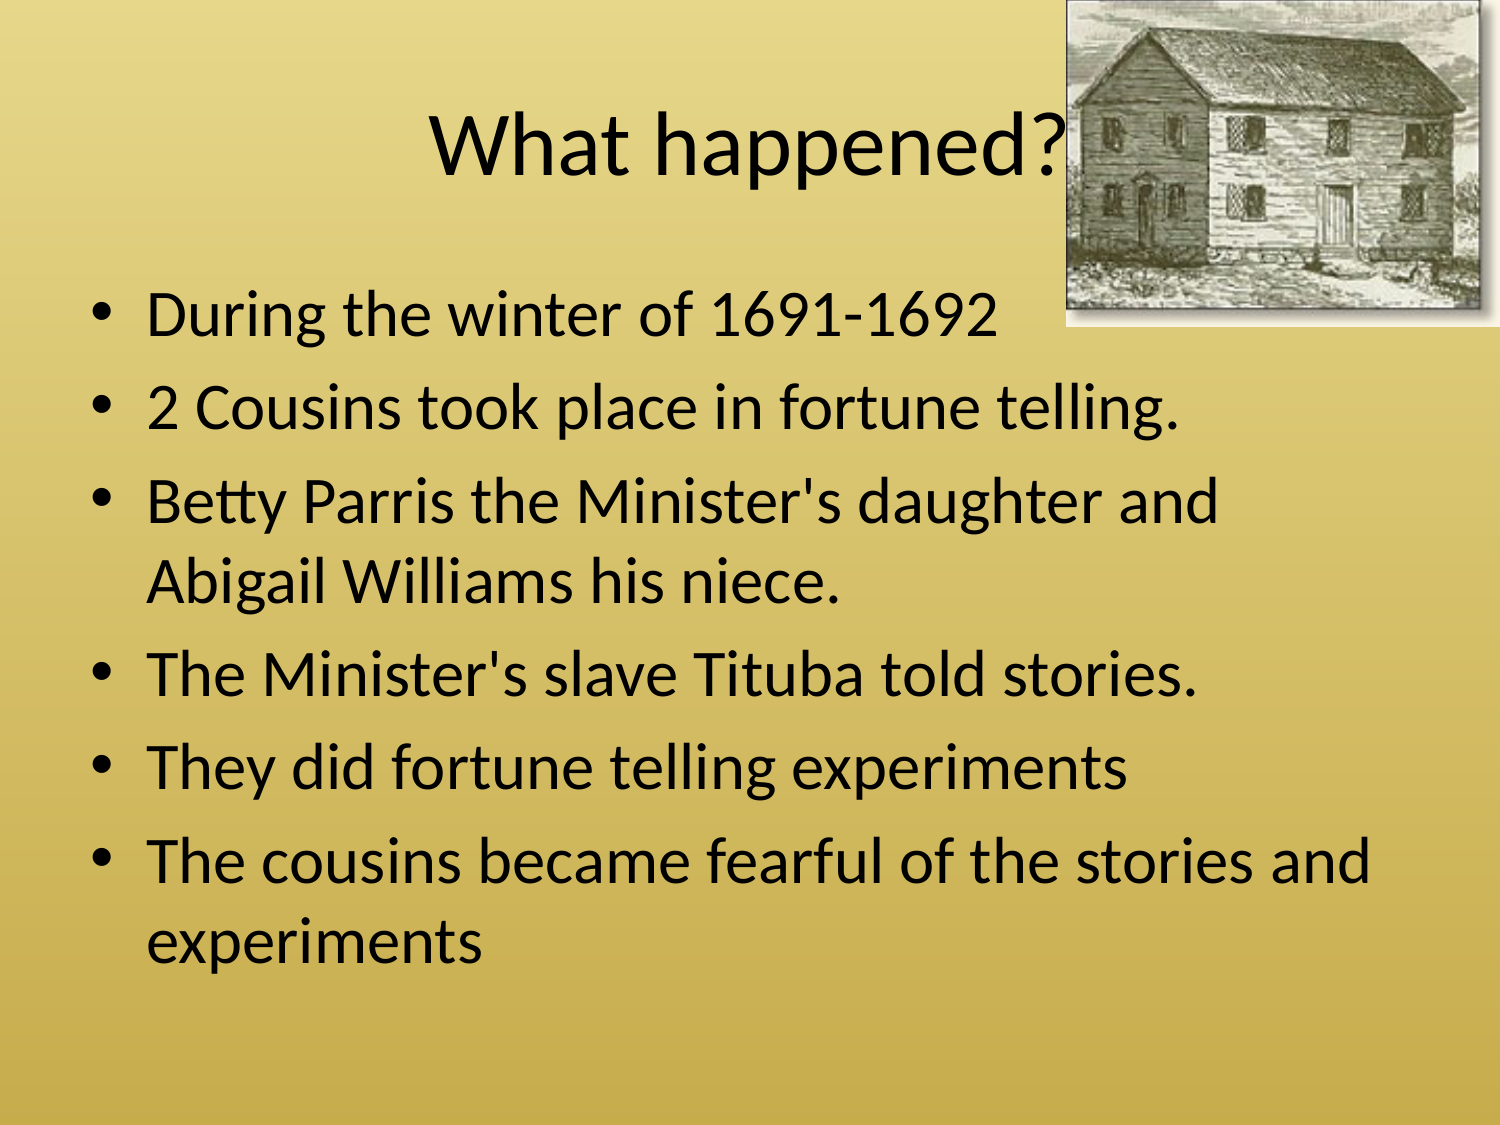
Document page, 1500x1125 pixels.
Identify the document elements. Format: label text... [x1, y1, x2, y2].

list During the winter of 1691-1692 2 Cousins took place in fortune telling. Betty Parris the Minister's daughter and Abigail Williams his niece. The Minister's slave Tituba told stories. They did fortune telling experiments The cousins became fearful of the stories and experiments [75, 262, 1425, 1005]
title What happened? [75, 45, 1061, 233]
picture [1066, 0, 1500, 328]
